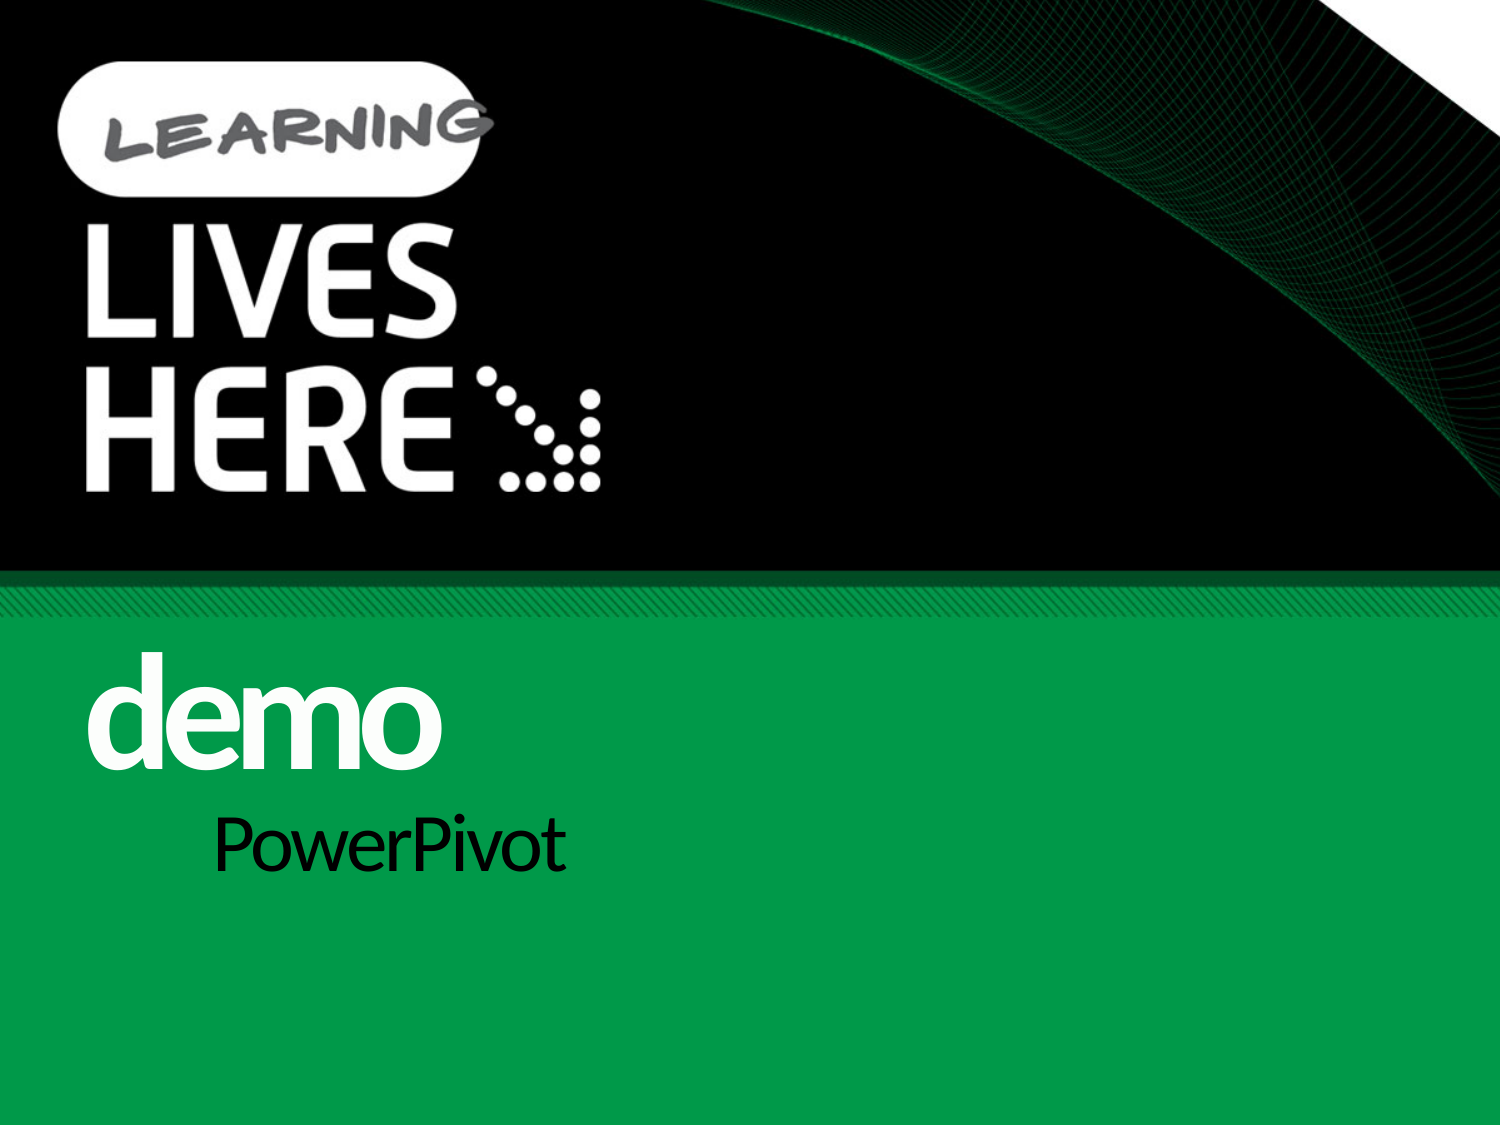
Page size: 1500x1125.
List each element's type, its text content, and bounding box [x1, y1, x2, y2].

title PowerPivot [212, 799, 1368, 1050]
picture [0, 0, 1500, 1125]
list demo [83, 625, 1344, 800]
